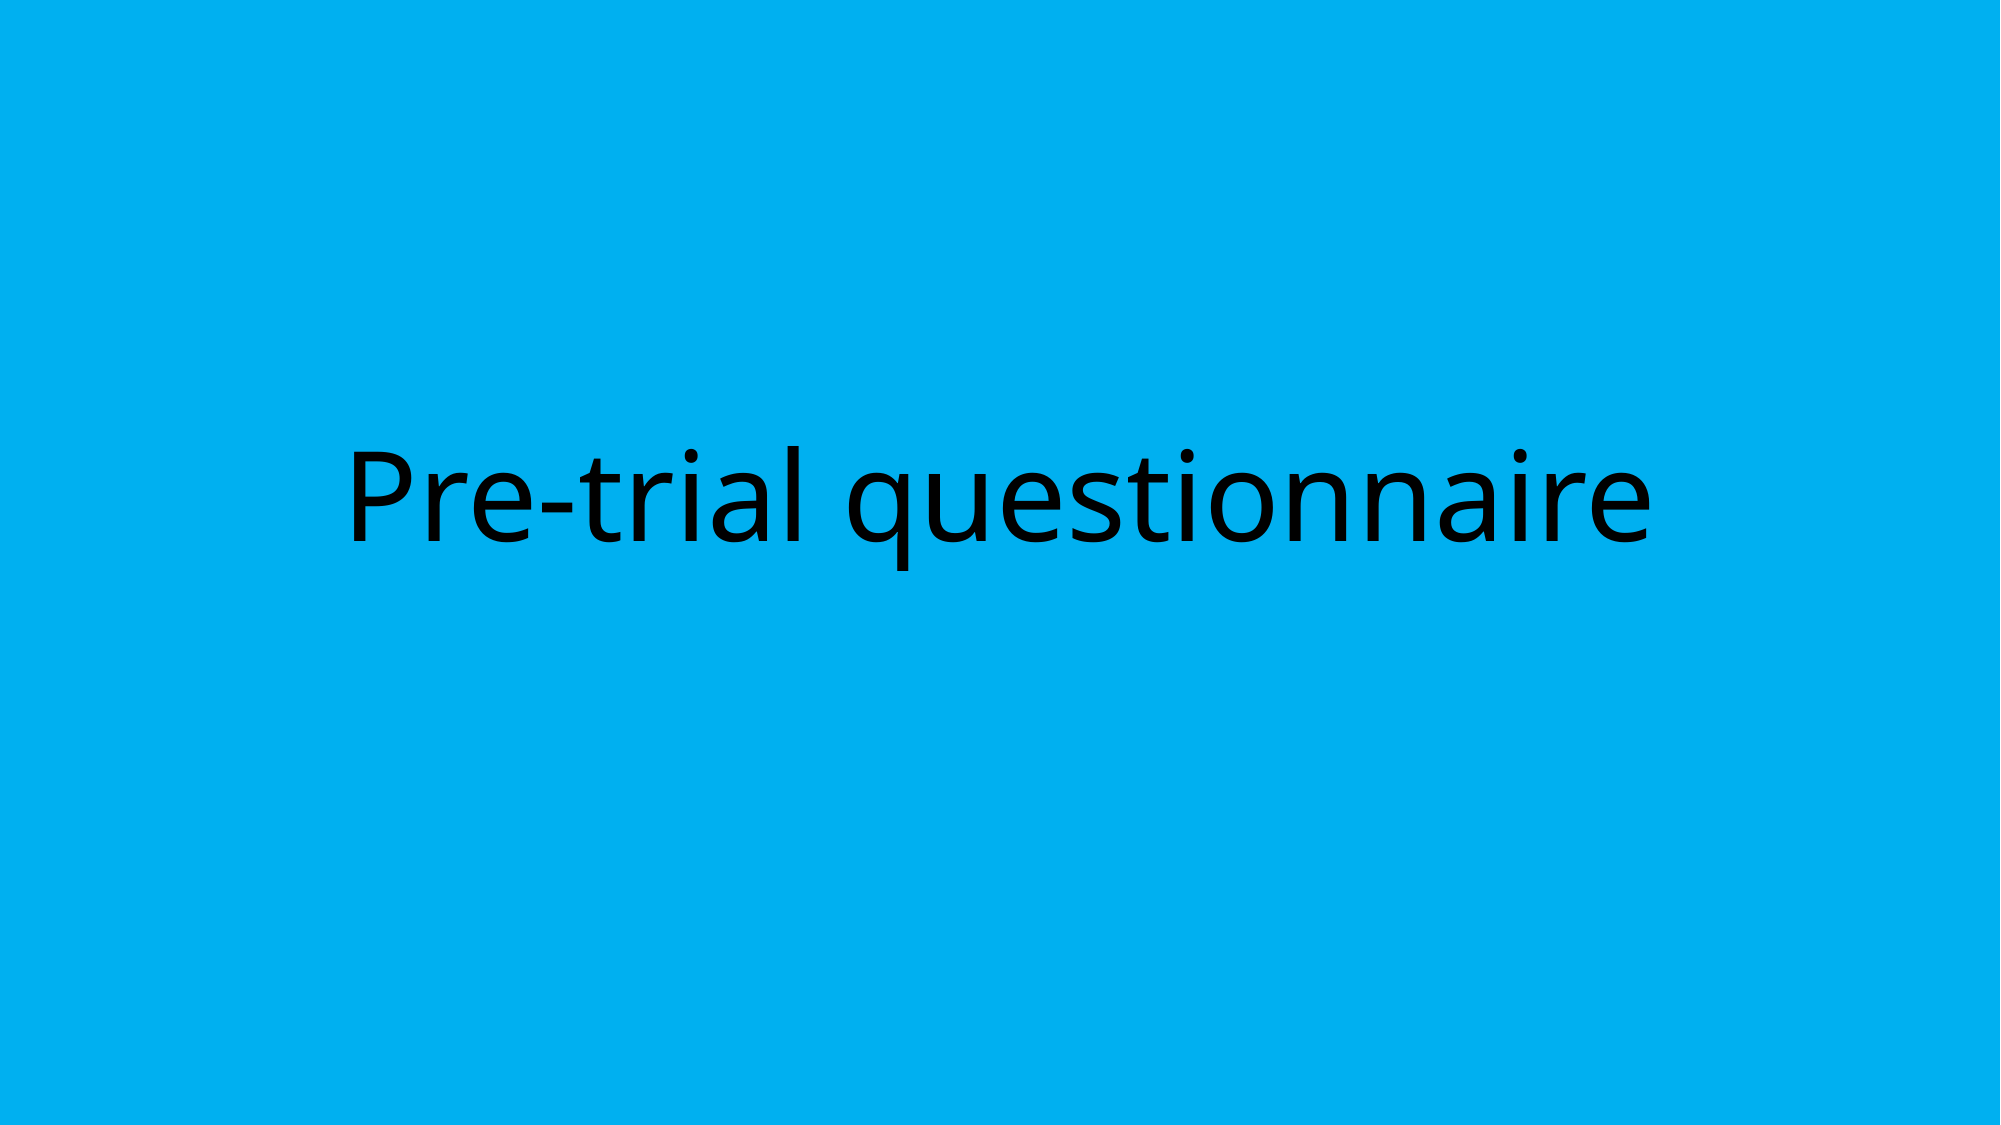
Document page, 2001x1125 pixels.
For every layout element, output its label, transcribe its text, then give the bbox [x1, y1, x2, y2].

title Pre-trial questionnaire [249, 184, 1750, 576]
